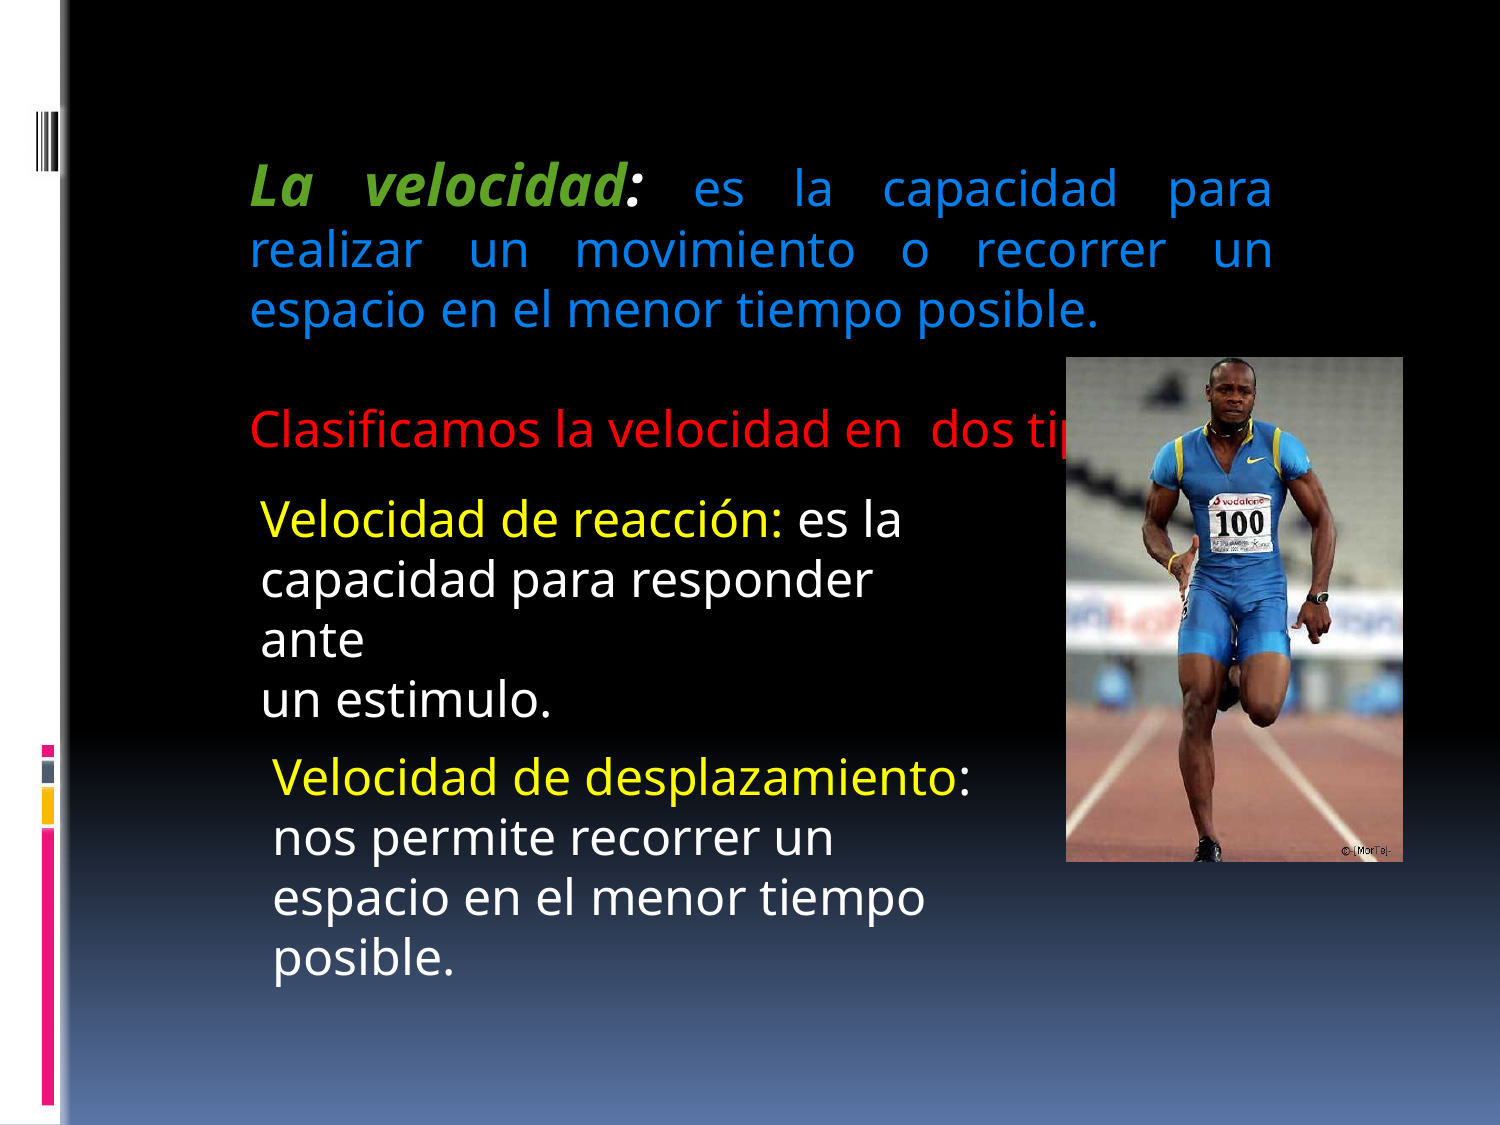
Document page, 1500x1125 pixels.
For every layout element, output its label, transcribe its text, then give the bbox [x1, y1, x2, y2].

picture [1065, 356, 1403, 863]
text_box Velocidad de desplazamiento: nos permite recorrer un espacio en el menor tiempo posible. [257, 738, 1008, 993]
text_box La velocidad: es la capacidad para realizar un movimiento o recorrer un espacio en el menor tiempo posible. Clasificamos la velocidad en dos tipos: [234, 140, 1289, 466]
text_box Velocidad de reacción: es la capacidad para responder ante un estimulo. [246, 480, 996, 736]
